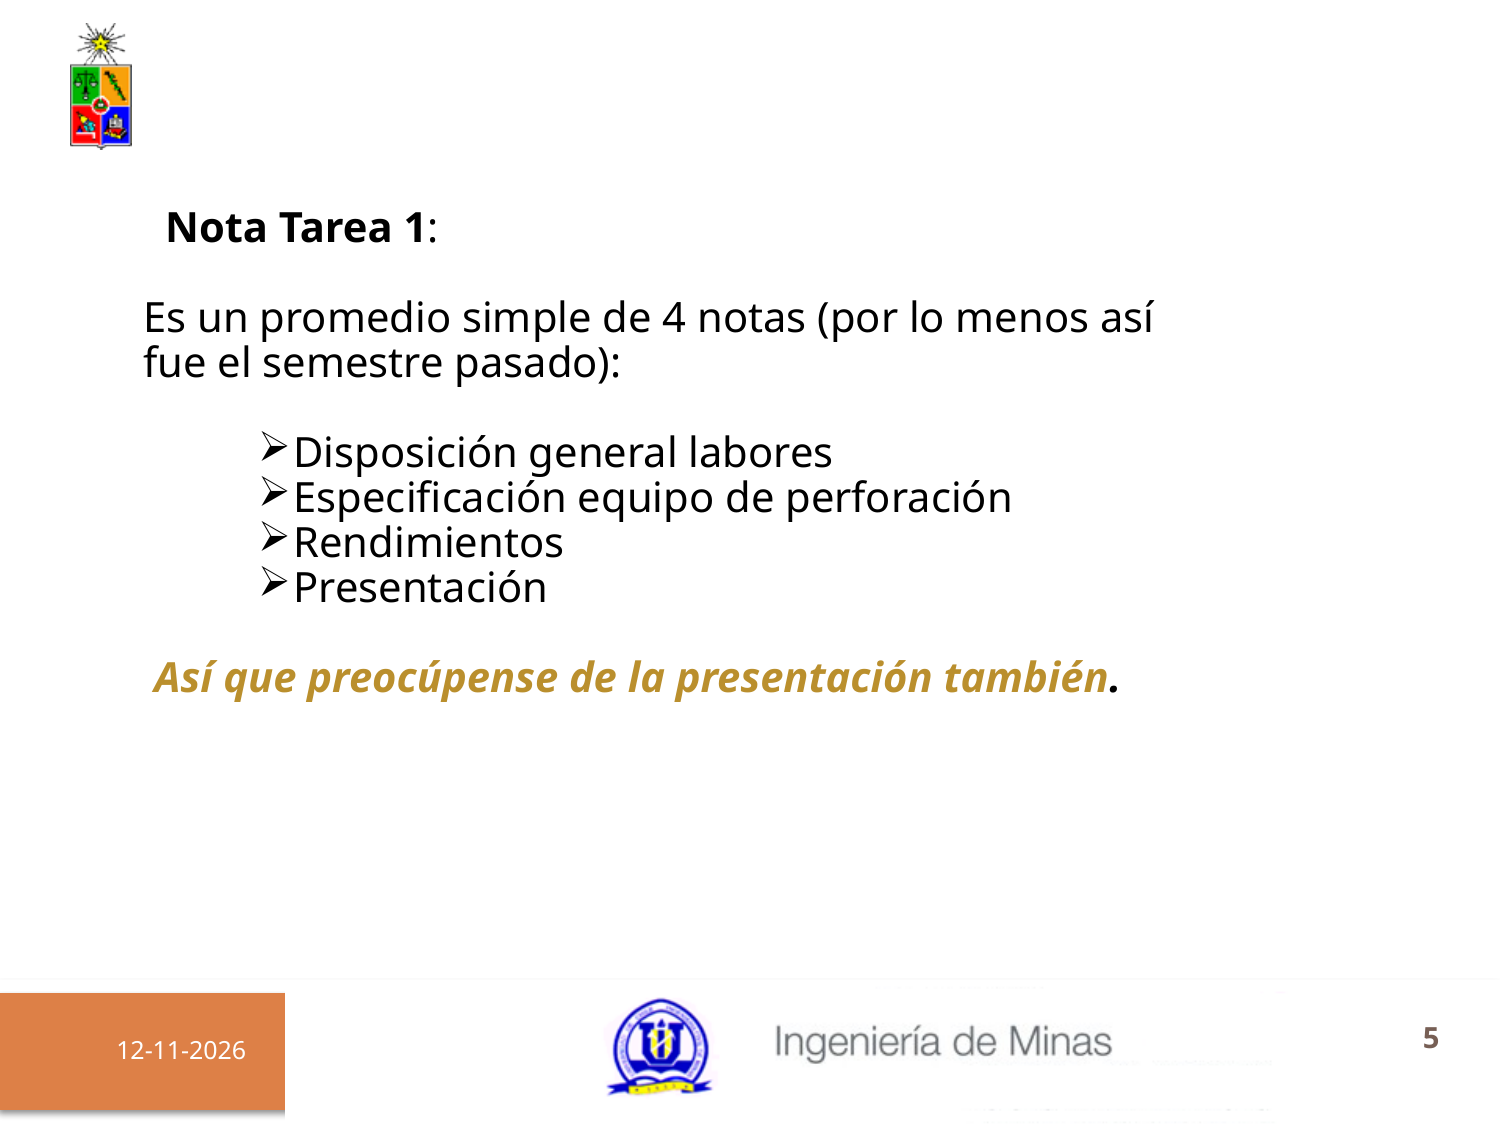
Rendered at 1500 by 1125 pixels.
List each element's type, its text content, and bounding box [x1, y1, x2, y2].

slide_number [12, 995, 279, 1108]
picture [285, 980, 1500, 1125]
picture [69, 23, 132, 151]
text_box Nota Tarea 1: Es un promedio simple de 4 notas (por lo menos así fue el semestre pasado): Disposición general labores Especificación equipo de perforación Rendimientos Presentación Así que preocúpense de la presentación también. [128, 199, 1243, 844]
